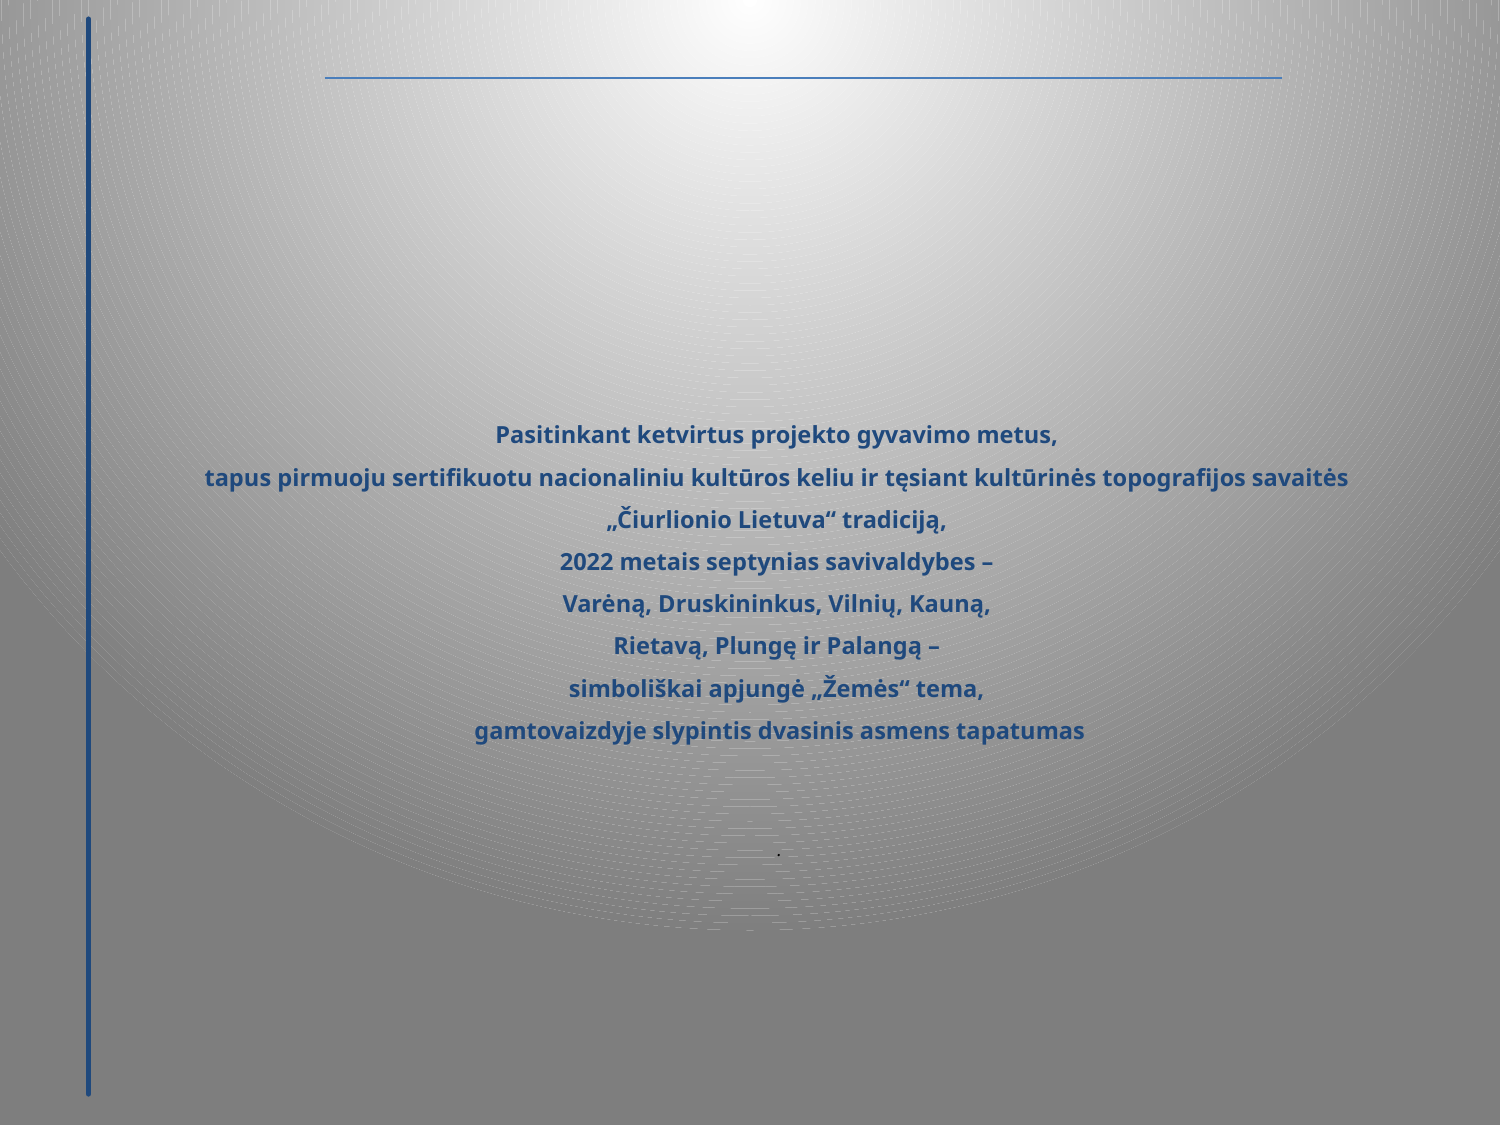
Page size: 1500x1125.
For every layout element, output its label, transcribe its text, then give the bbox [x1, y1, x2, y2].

title Pasitinkant ketvirtus projekto gyvavimo metus, tapus pirmuoju sertifikuotu nacionaliniu kultūros keliu ir tęsiant kultūrinės topografijos savaitės „Čiurlionio Lietuva“ tradiciją, 2022 metais septynias savivaldybes – Varėną, Druskininkus, Vilnių, Kauną, Rietavą, Plungę ir Palangą – simboliškai apjungė „Žemės“ tema, gamtovaizdyje slypintis dvasinis asmens tapatumas . [93, 137, 1471, 1047]
